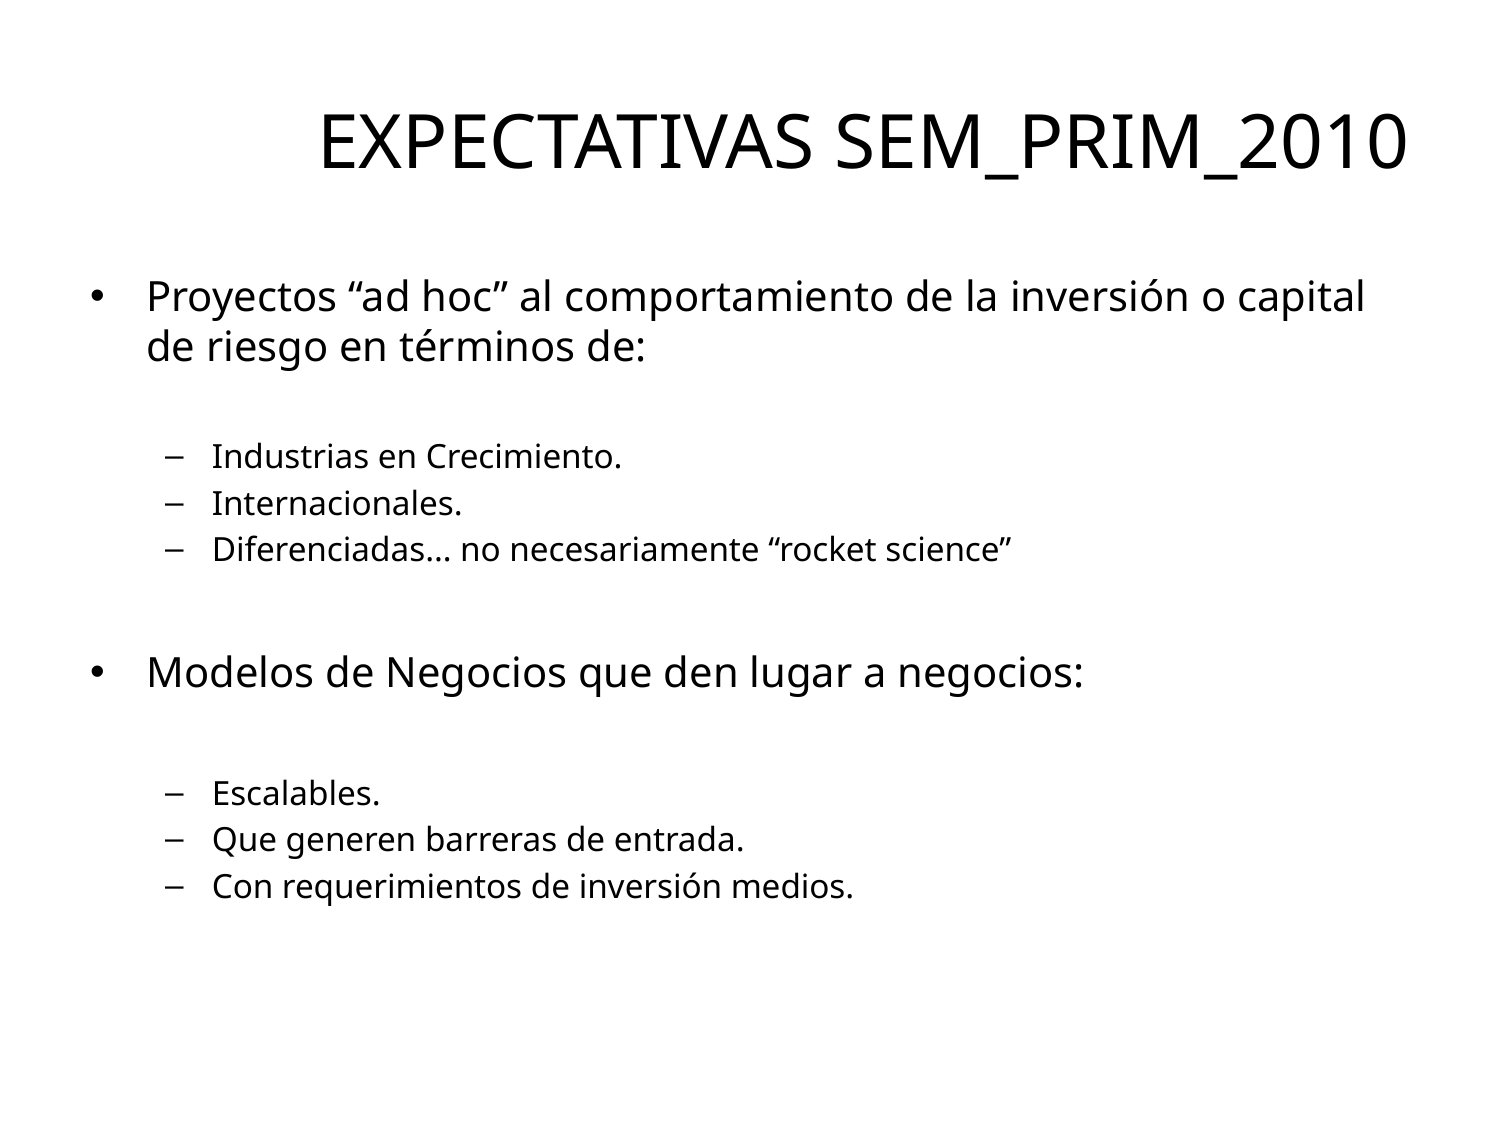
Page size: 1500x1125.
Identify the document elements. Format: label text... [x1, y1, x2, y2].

list Proyectos “ad hoc” al comportamiento de la inversión o capital de riesgo en términos de: Industrias en Crecimiento. Internacionales. Diferenciadas… no necesariamente “rocket science” Modelos de Negocios que den lugar a negocios: Escalables. Que generen barreras de entrada. Con requerimientos de inversión medios. [75, 262, 1425, 1005]
title EXPECTATIVAS SEM_PRIM_2010 [75, 45, 1425, 233]
